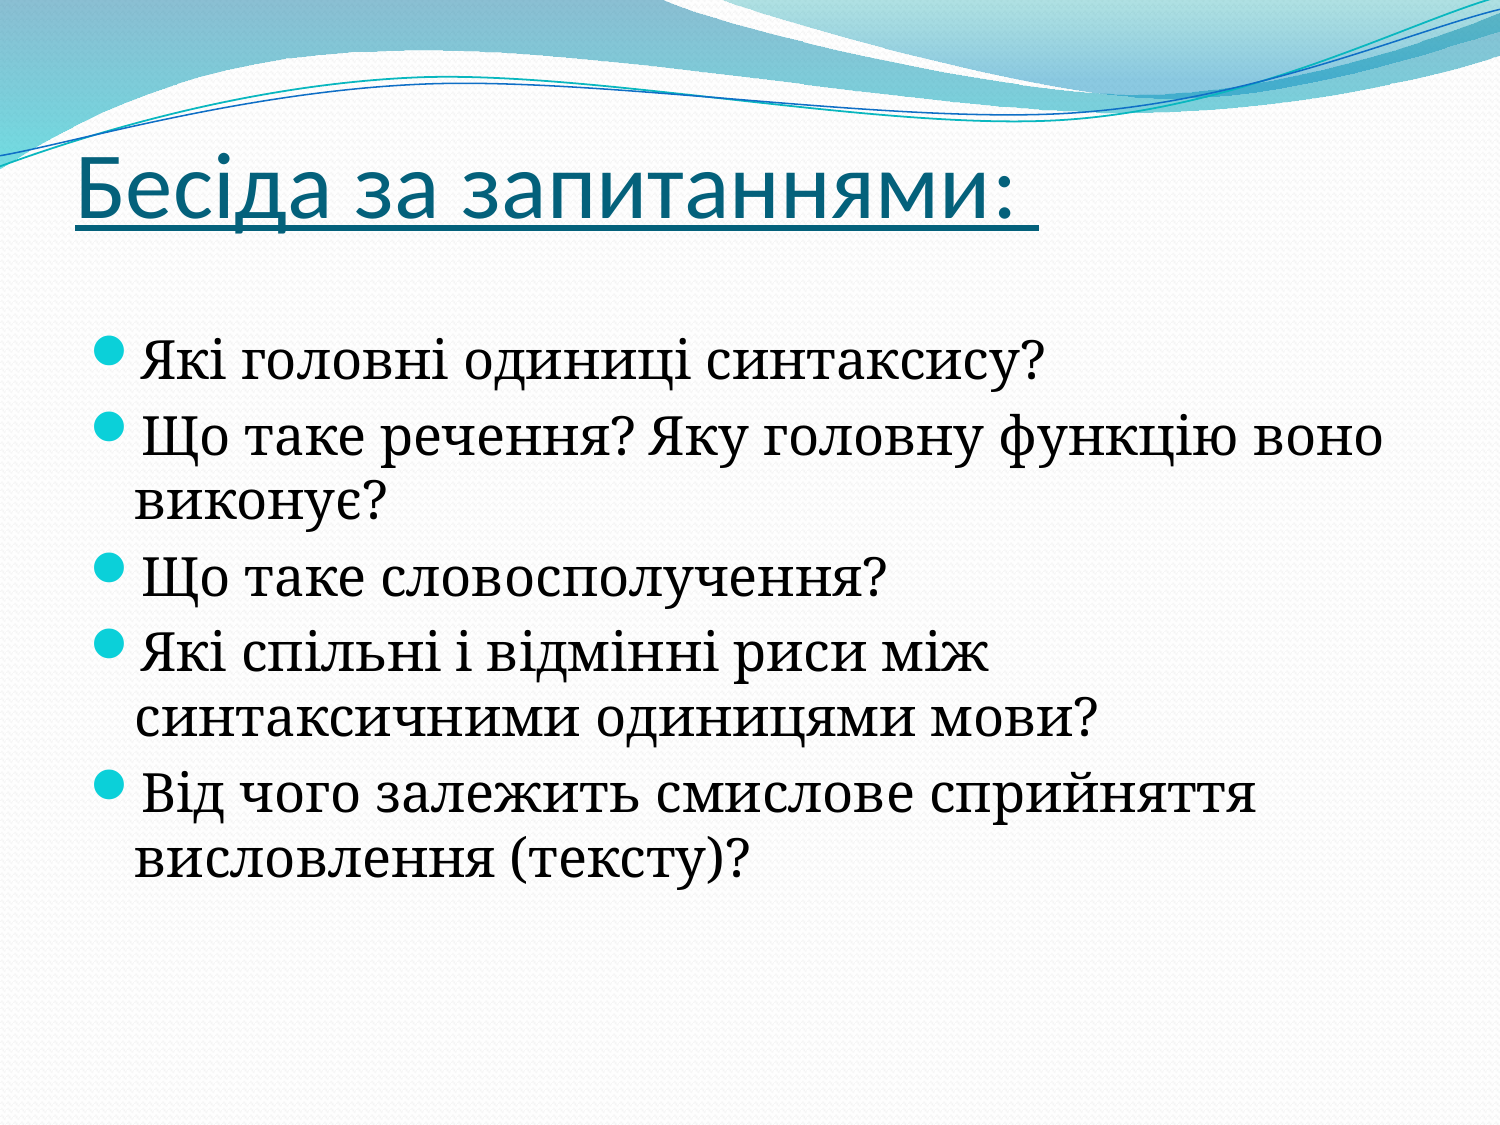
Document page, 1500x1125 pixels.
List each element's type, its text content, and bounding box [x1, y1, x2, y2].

list Які головні одиниці синтаксису? Що таке речення? Яку головну функцію воно виконує? Що таке словосполучення? Які спільні і відмінні риси між синтаксичними одиницями мови? Від чого залежить смислове сприйняття висловлення (тексту)? [75, 317, 1425, 1038]
title Бесіда за запитаннями: [75, 115, 1425, 317]
